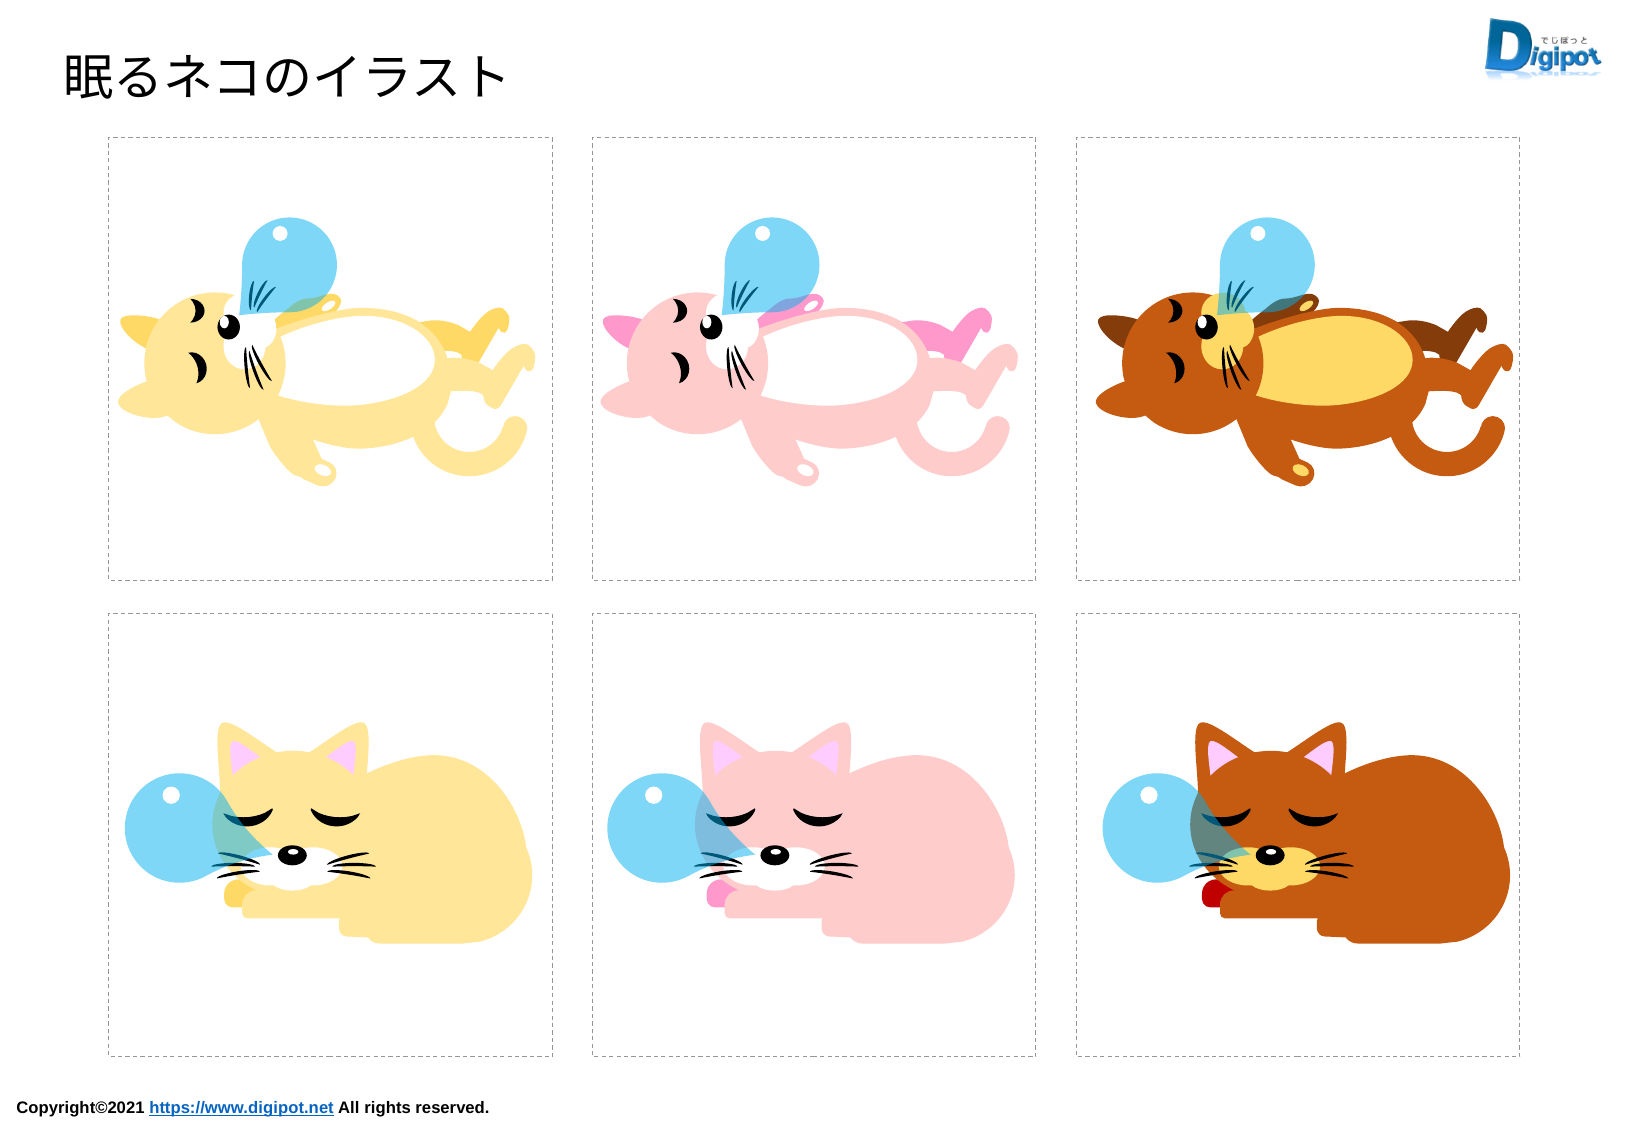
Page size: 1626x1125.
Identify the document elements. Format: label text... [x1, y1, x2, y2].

picture [1485, 18, 1602, 82]
text_box 眠るネコのイラスト [48, 38, 527, 113]
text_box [607, 718, 1015, 946]
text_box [117, 217, 536, 487]
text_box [1102, 718, 1511, 946]
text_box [600, 217, 1018, 487]
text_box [1095, 217, 1514, 487]
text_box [124, 718, 533, 946]
